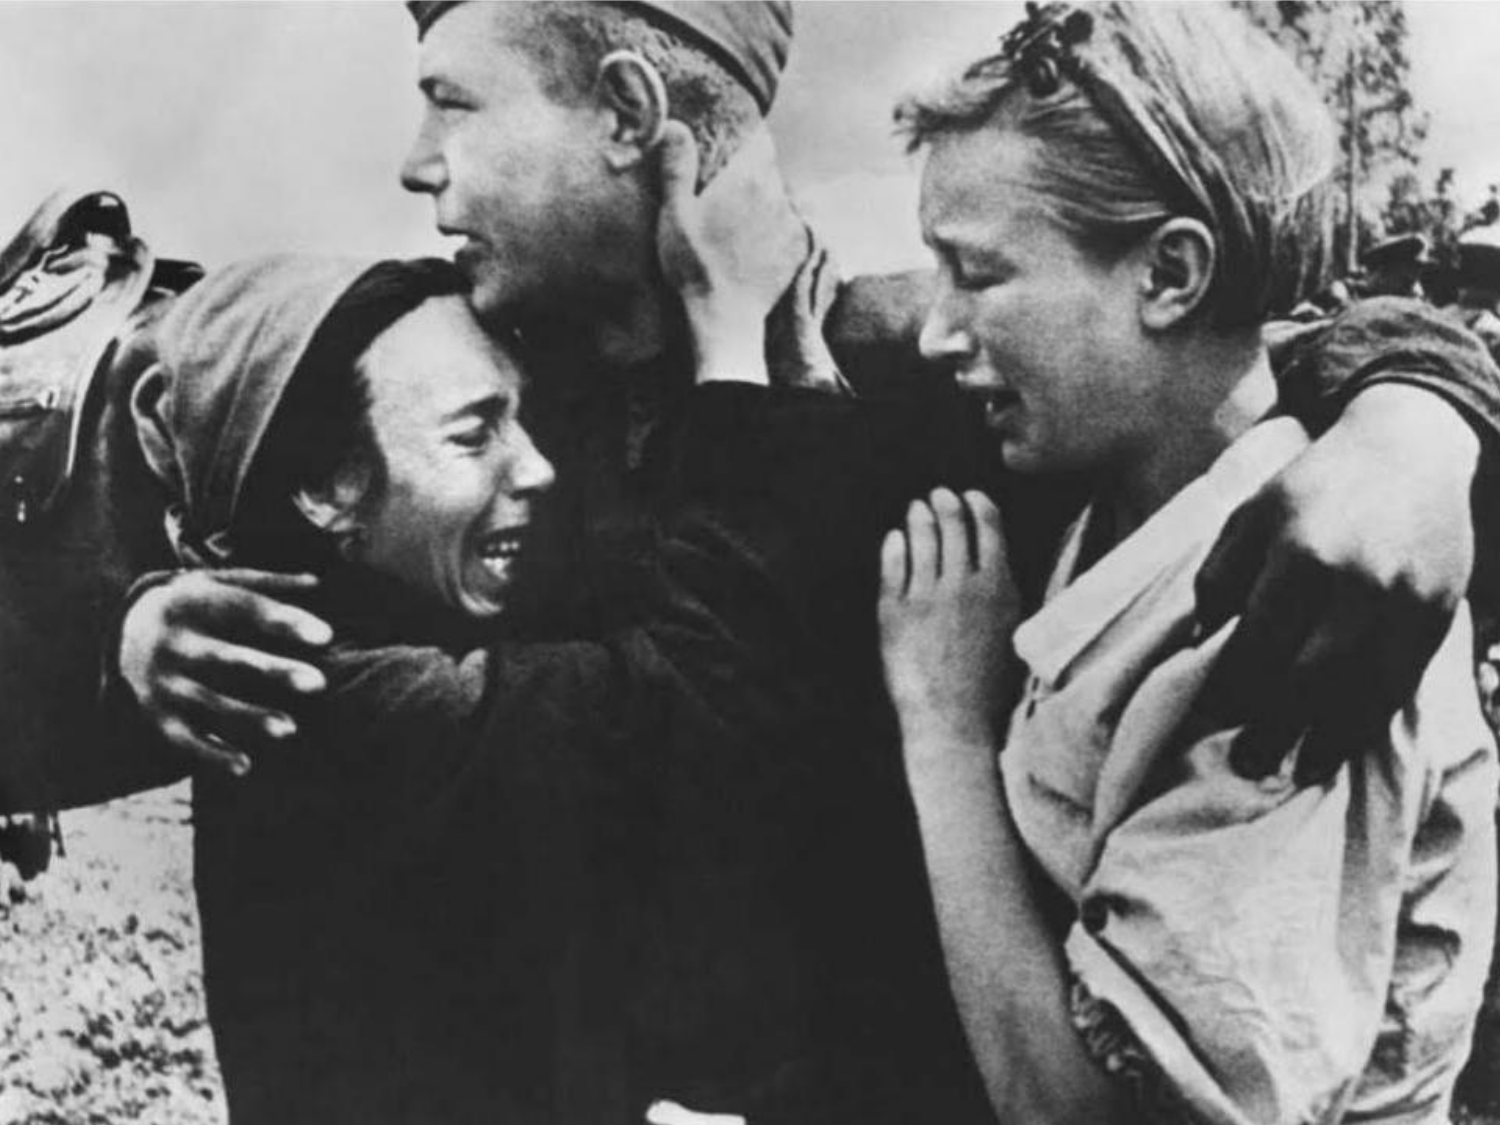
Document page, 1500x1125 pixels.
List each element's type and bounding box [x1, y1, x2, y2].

list [0, 0, 1500, 1125]
